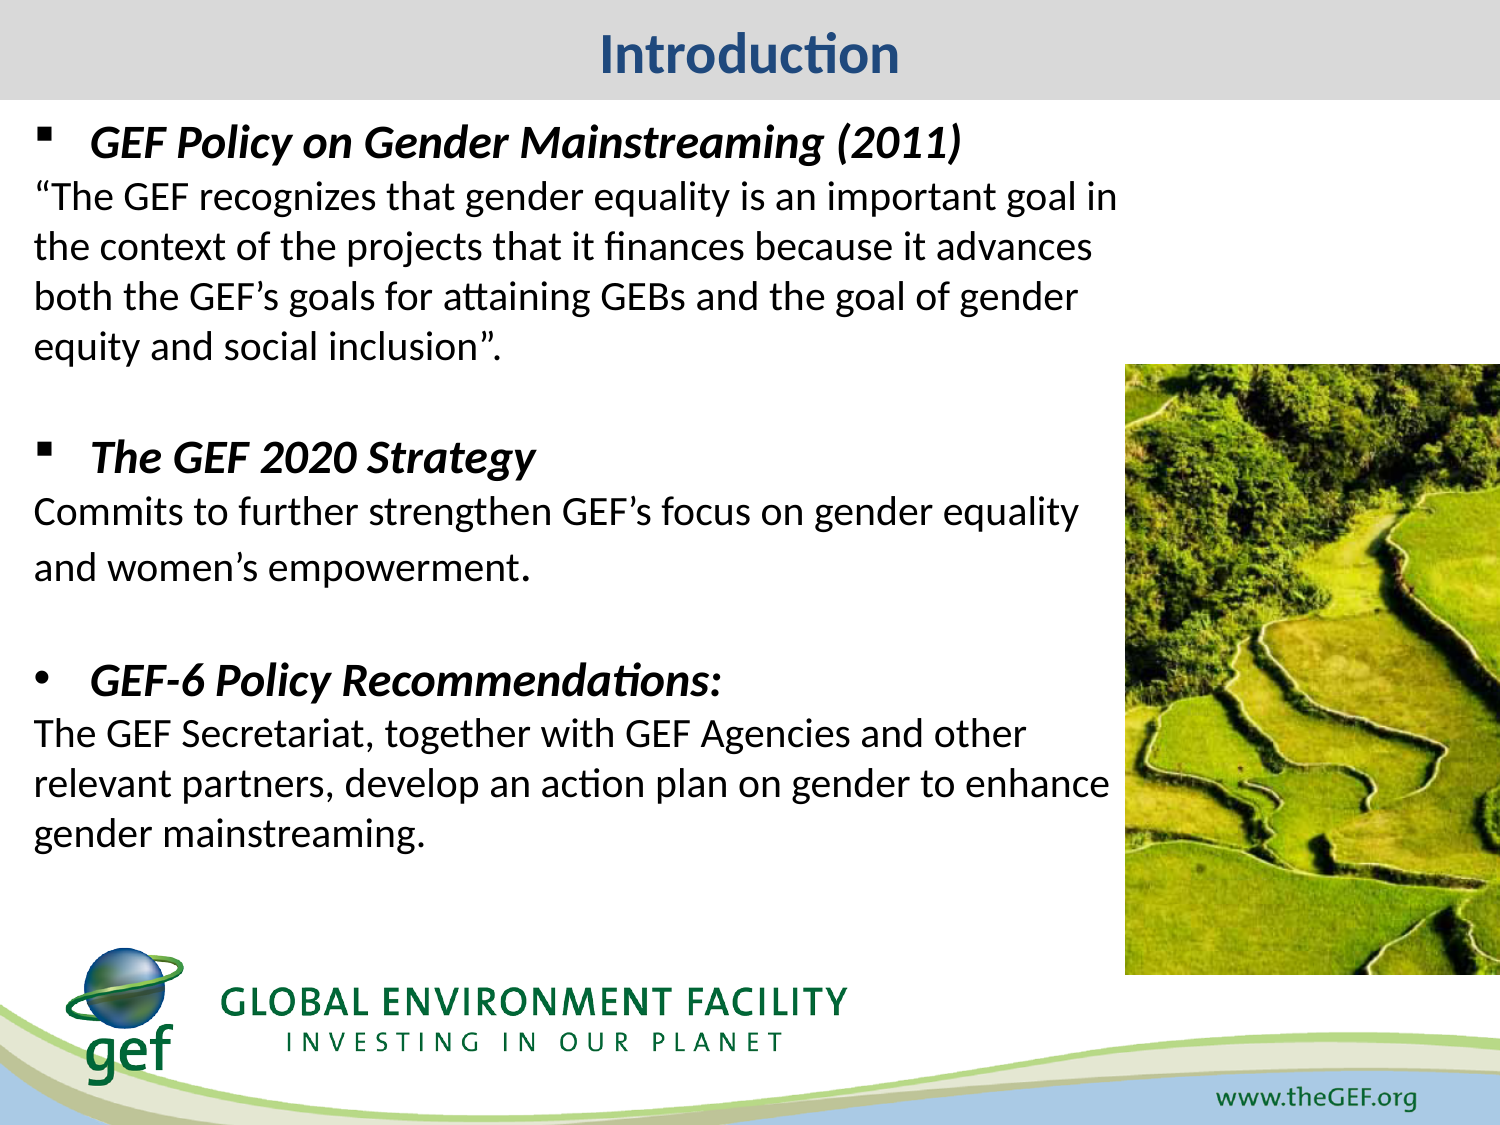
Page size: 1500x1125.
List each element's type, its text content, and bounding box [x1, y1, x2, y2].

list GEF Policy on Gender Mainstreaming (2011) “The GEF recognizes that gender equality is an important goal in the context of the projects that it finances because it advances both the GEF’s goals for attaining GEBs and the goal of gender equity and social inclusion”. The GEF 2020 Strategy Commits to further strengthen GEF’s focus on gender equality and women’s empowerment. GEF-6 Policy Recommendations: The GEF Secretariat, together with GEF Agencies and other relevant partners, develop an action plan on gender to enhance gender mainstreaming. [18, 103, 1144, 928]
text_box Introduction [0, 0, 1500, 100]
picture [0, 364, 1500, 1125]
